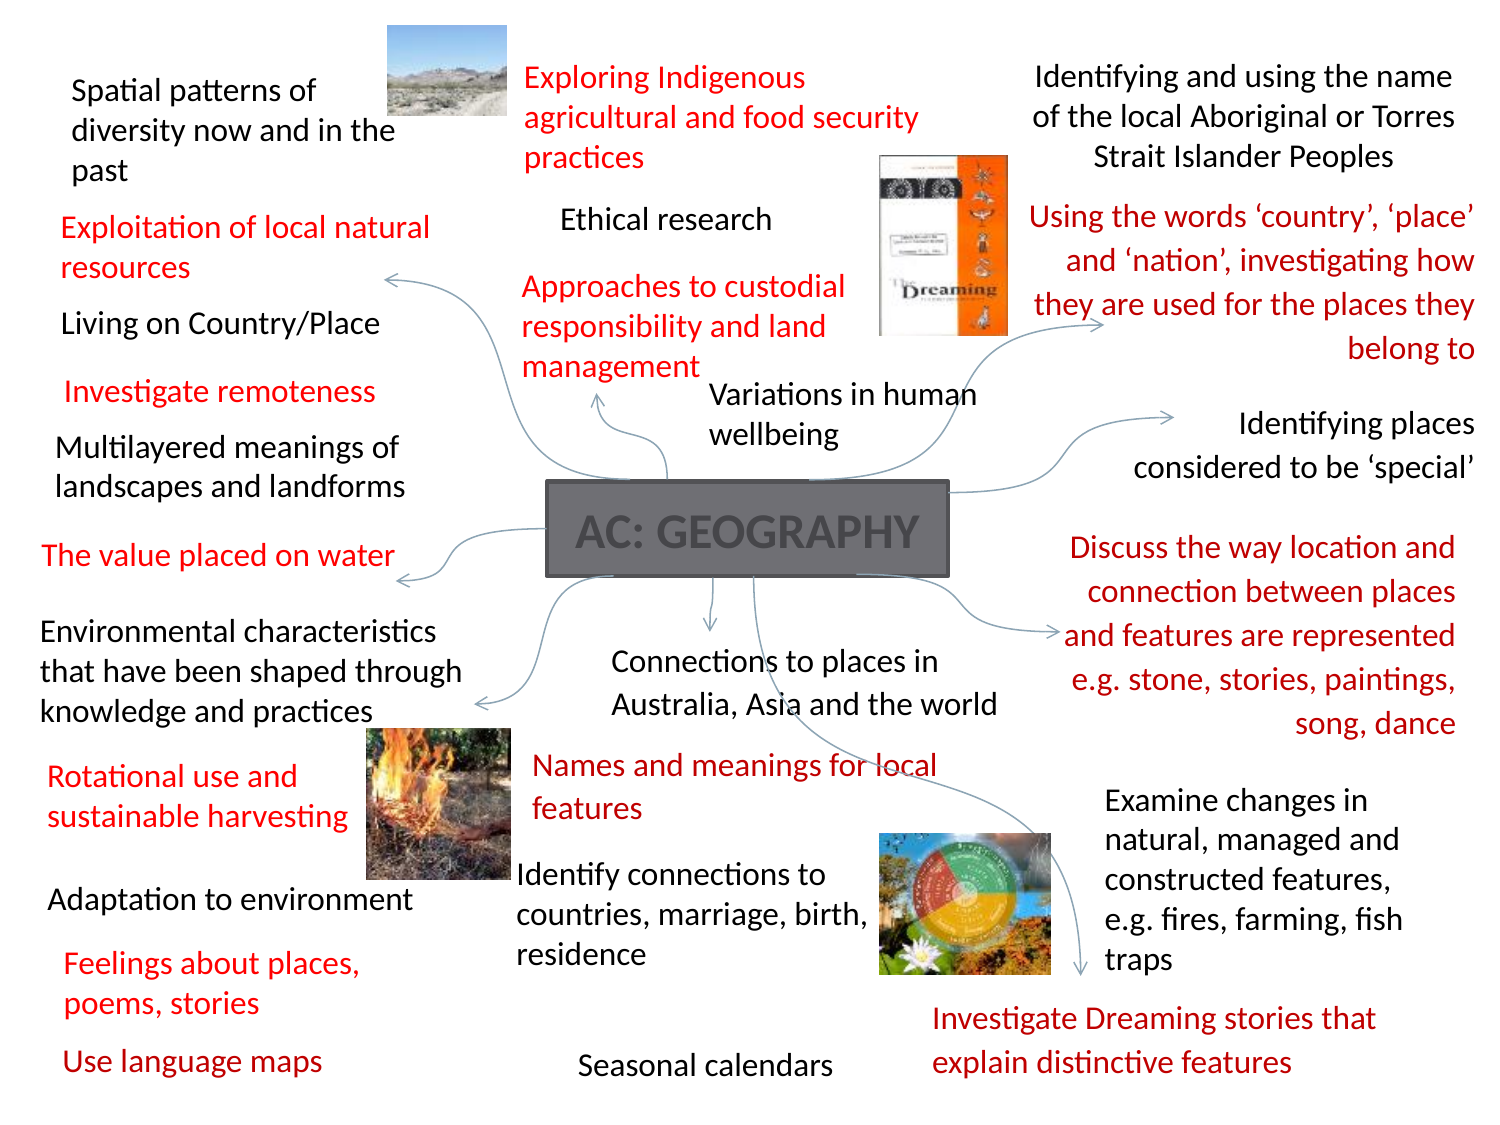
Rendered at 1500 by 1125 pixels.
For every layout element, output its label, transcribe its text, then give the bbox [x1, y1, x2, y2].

text_box Examine changes in natural, managed and constructed features, e.g. fires, farming, fish traps [1089, 770, 1453, 985]
picture [879, 833, 1052, 976]
text_box Spatial patterns of diversity now and in the past [56, 60, 453, 196]
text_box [716, 612, 1118, 940]
text_box Identifying and using the name of the local Aboriginal or Torres Strait Islander Peoples [1009, 47, 1479, 182]
text_box Approaches to custodial responsibility and land management [506, 256, 874, 392]
text_box Investigate remoteness [49, 361, 378, 417]
text_box Using the words ‘country’, ‘place’ and ‘nation’, investigating how they are used for the places they belong to [1013, 183, 1491, 374]
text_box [383, 279, 631, 480]
text_box Rotational use and sustainable harvesting [32, 746, 360, 842]
text_box AC: GEOGRAPHY [545, 479, 950, 578]
text_box Identifying places considered to be ‘special’ [1110, 389, 1491, 493]
picture [365, 728, 511, 880]
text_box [684, 602, 739, 607]
text_box Connections to places in Australia, Asia and the world [596, 627, 711, 730]
picture [879, 155, 1008, 336]
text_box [808, 324, 1105, 480]
text_box Identify connections to countries, marriage, birth, residence [501, 845, 876, 980]
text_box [947, 417, 1175, 493]
text_box Discuss the way location and connection between places and features are represented e.g. stone, stories, paintings, song, dance [1040, 514, 1472, 749]
text_box Ethical research [545, 189, 874, 245]
text_box Multilayered meanings of landscapes and landforms [40, 417, 431, 512]
text_box Use language maps [47, 1028, 338, 1087]
text_box Exploring Indigenous agricultural and food security practices [509, 48, 949, 183]
text_box The value placed on water [26, 525, 535, 581]
text_box Exploitation of local natural resources [45, 197, 455, 293]
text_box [473, 575, 614, 705]
text_box Environmental characteristics that have been shaped through knowledge and practices [24, 602, 482, 737]
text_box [588, 400, 676, 472]
text_box Investigate Dreaming stories that explain distinctive features [917, 984, 1432, 1088]
picture [386, 25, 507, 116]
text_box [395, 528, 547, 582]
text_box Adaptation to environment [32, 869, 490, 925]
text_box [856, 573, 1061, 633]
text_box Seasonal calendars [563, 1031, 857, 1091]
text_box Feelings about places, poems, stories [48, 934, 474, 1029]
text_box Names and meanings for local features [517, 731, 711, 834]
text_box Variations in human wellbeing [693, 364, 803, 460]
text_box Living on Country/Place [46, 293, 378, 349]
